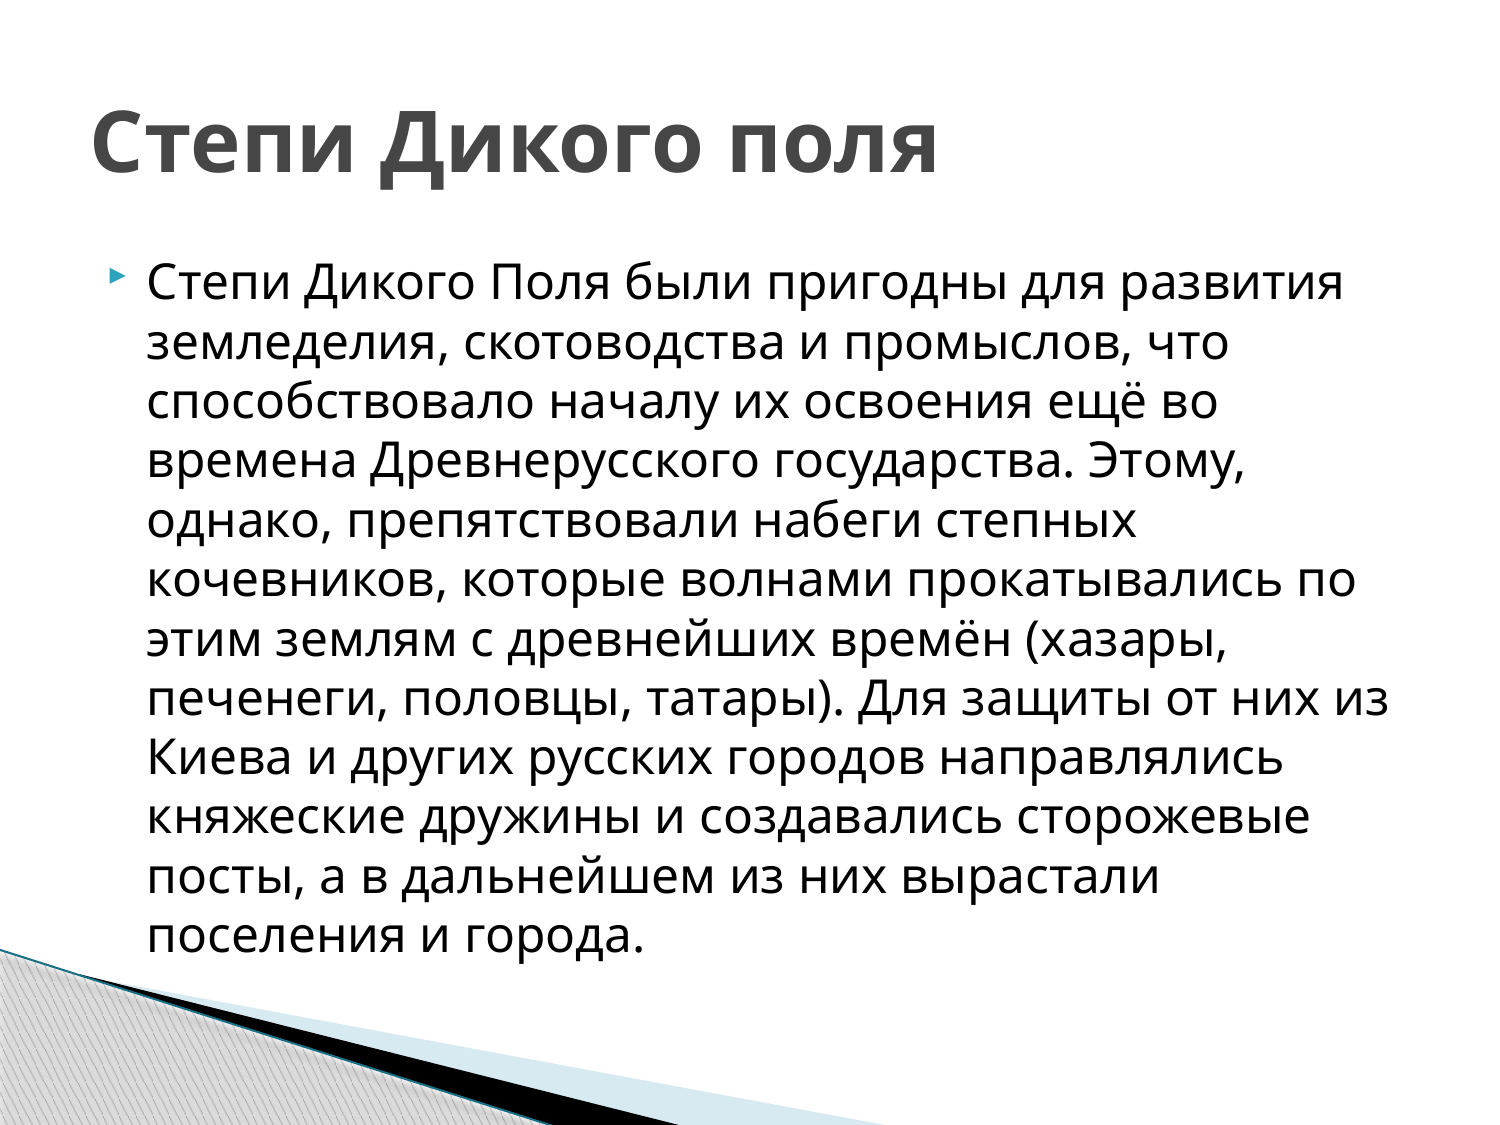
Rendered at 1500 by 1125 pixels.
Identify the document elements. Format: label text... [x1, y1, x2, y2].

title Степи Дикого поля [75, 45, 1425, 233]
list Степи Дикого Поля были пригодны для развития земледелия, скотоводства и промыслов, что способствовало началу их освоения ещё во времена Древнерусского государства. Этому, однако, препятствовали набеги степных кочевников, которые волнами прокатывались по этим землям с древнейших времён (хазары, печенеги, половцы, татары). Для защиты от них из Киева и других русских городов направлялись княжеские дружины и создавались сторожевые посты, а в дальнейшем из них вырастали поселения и города. [75, 243, 1425, 986]
